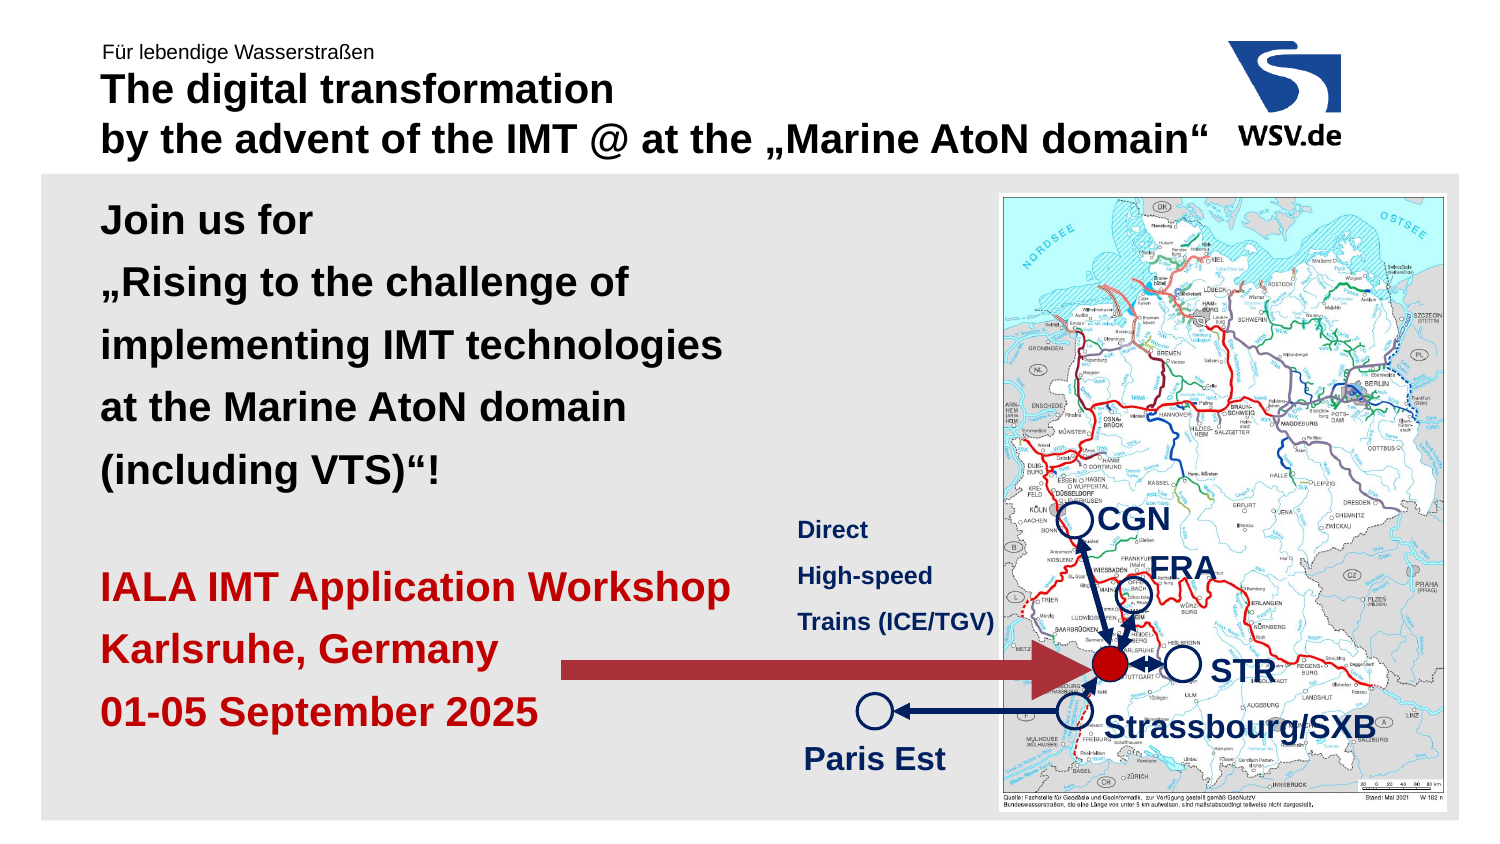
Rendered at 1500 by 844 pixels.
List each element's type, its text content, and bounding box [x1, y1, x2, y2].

list Join us for „Rising to the challenge of implementing IMT technologies at the Marine AtoN domain (including VTS)“! IALA IMT Application Workshop Karlsruhe, Germany 01-05 September 2025 [100, 196, 786, 777]
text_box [1082, 676, 1098, 698]
text_box Paris Est [788, 723, 962, 785]
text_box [1119, 612, 1135, 654]
picture [1228, 41, 1341, 146]
picture [999, 193, 1448, 812]
text_box Direct High-speed Trains (ICE/TGV) [782, 490, 994, 643]
text_box The digital transformation by the advent of the IMT @ at the „Marine AtoN domain“ [100, 64, 1247, 162]
text_box [857, 693, 893, 723]
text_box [1078, 535, 1111, 647]
